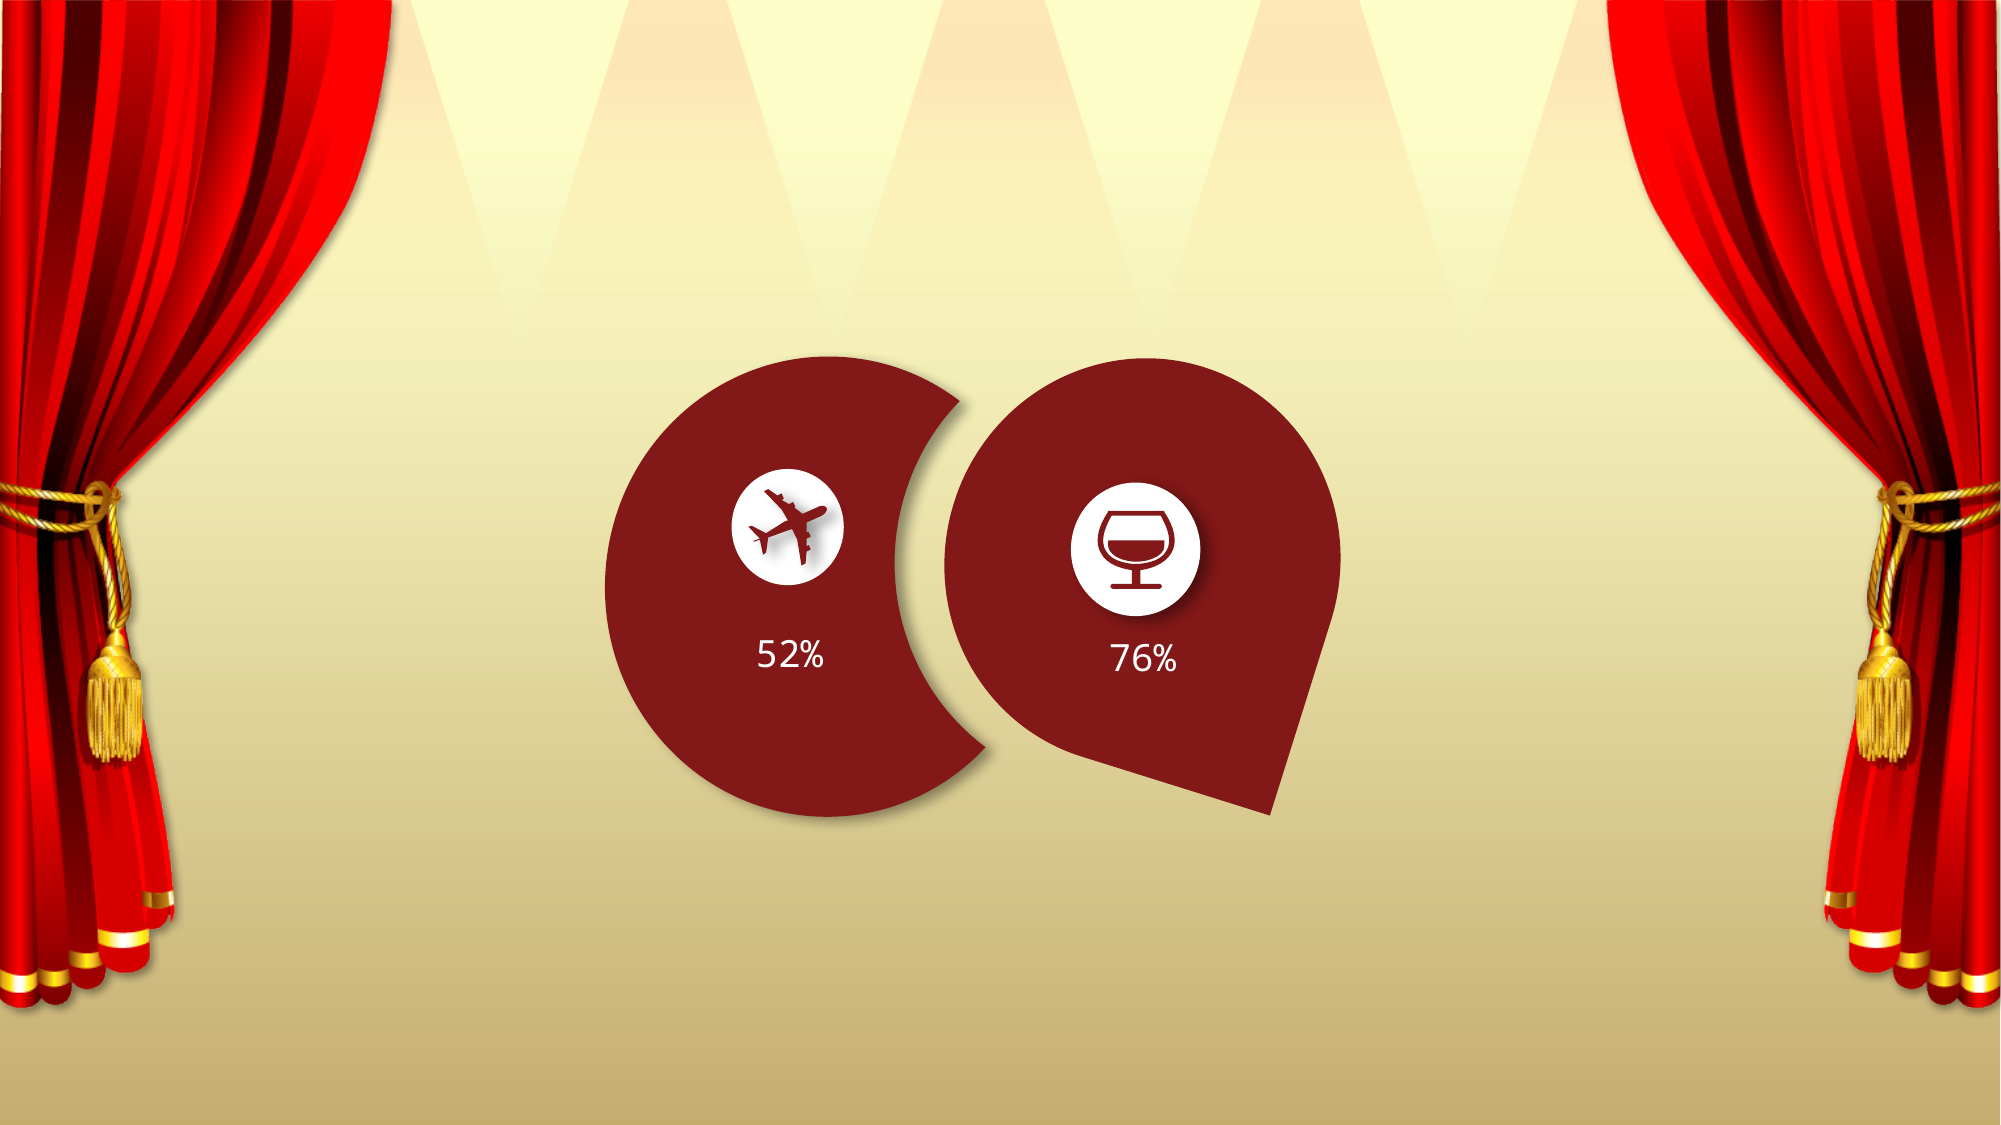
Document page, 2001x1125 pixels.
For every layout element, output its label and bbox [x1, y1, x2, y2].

text_box [604, 355, 994, 816]
picture [0, 0, 2001, 1035]
text_box [994, 357, 1340, 766]
